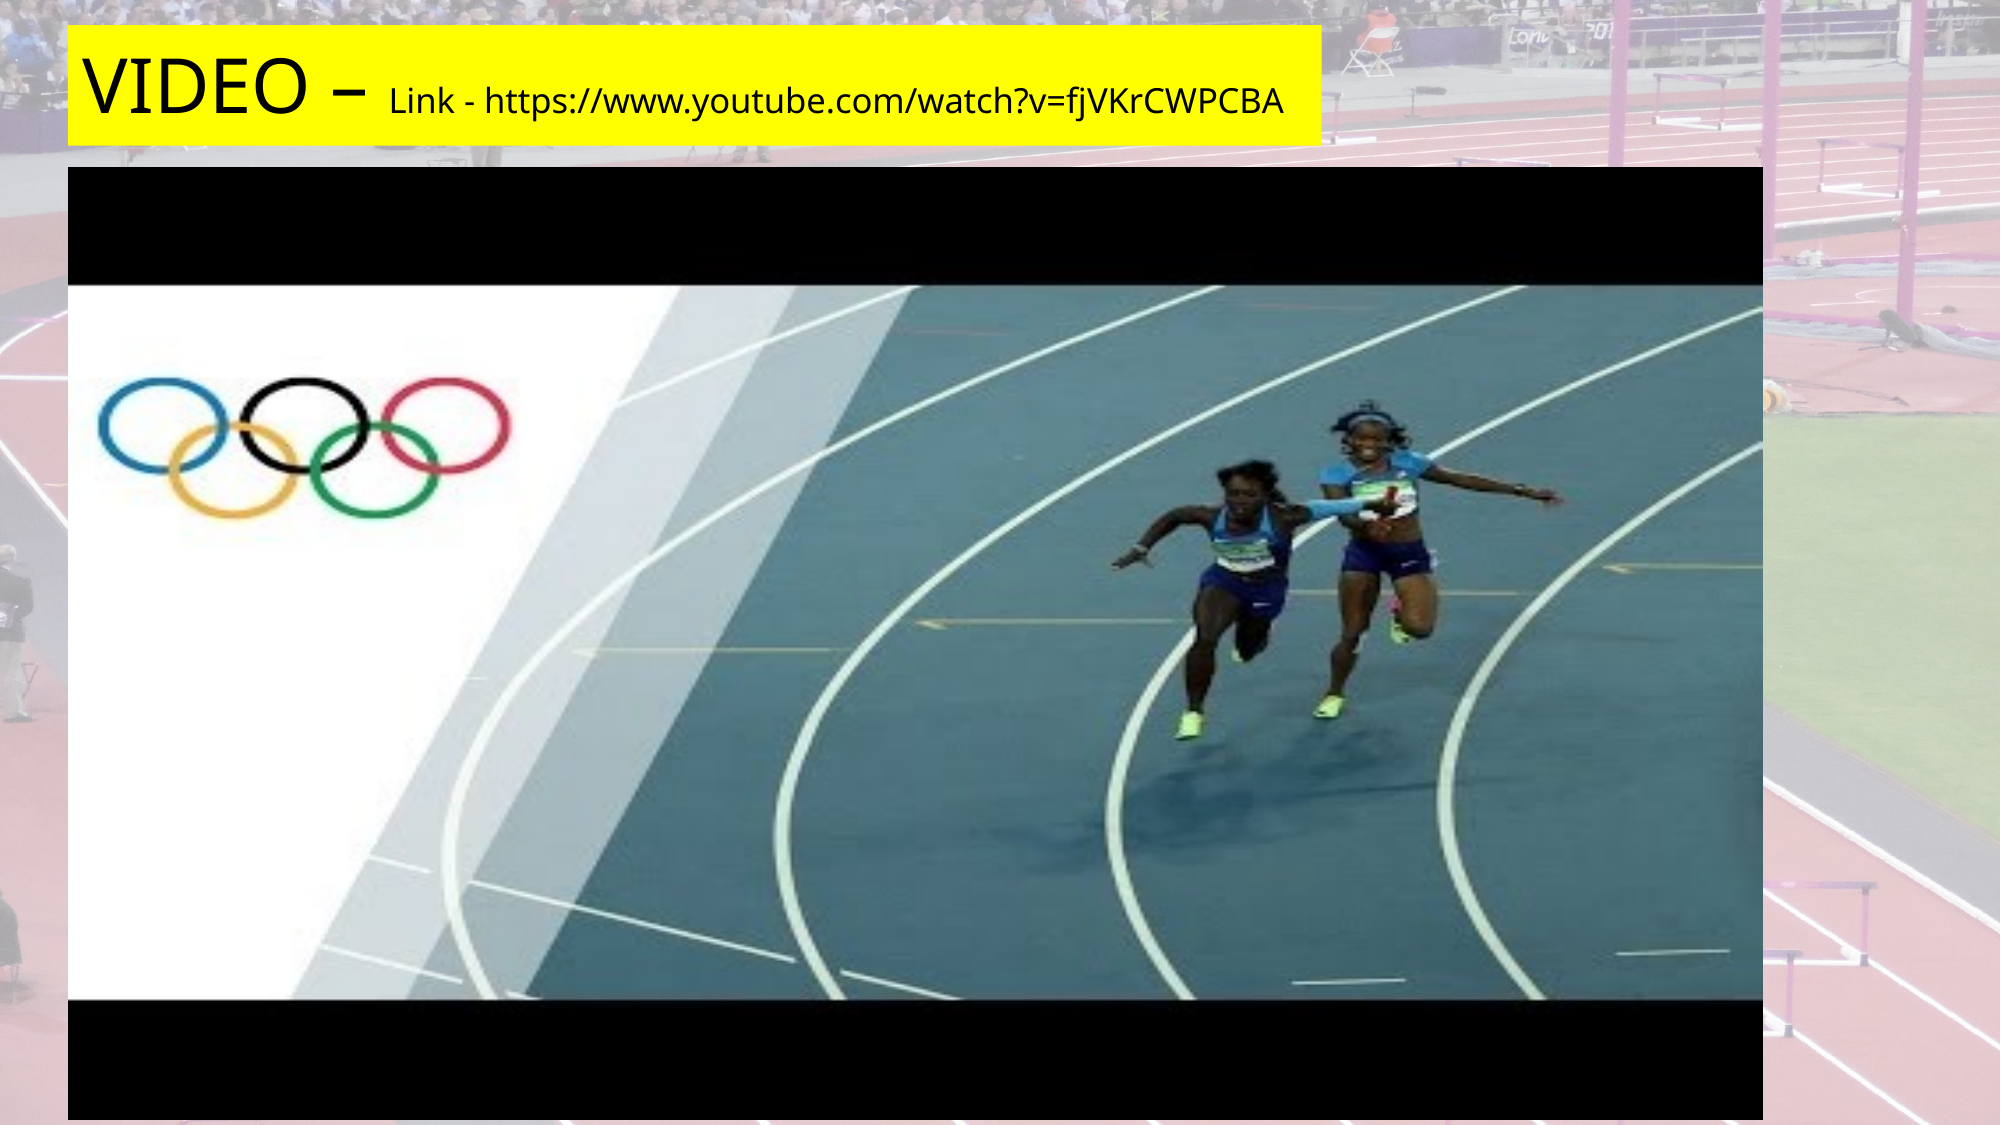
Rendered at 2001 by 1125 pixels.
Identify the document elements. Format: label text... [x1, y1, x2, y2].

title VIDEO – Link - https://www.youtube.com/watch?v=fjVKrCWPCBA [67, 25, 1322, 146]
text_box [67, 166, 1763, 1121]
